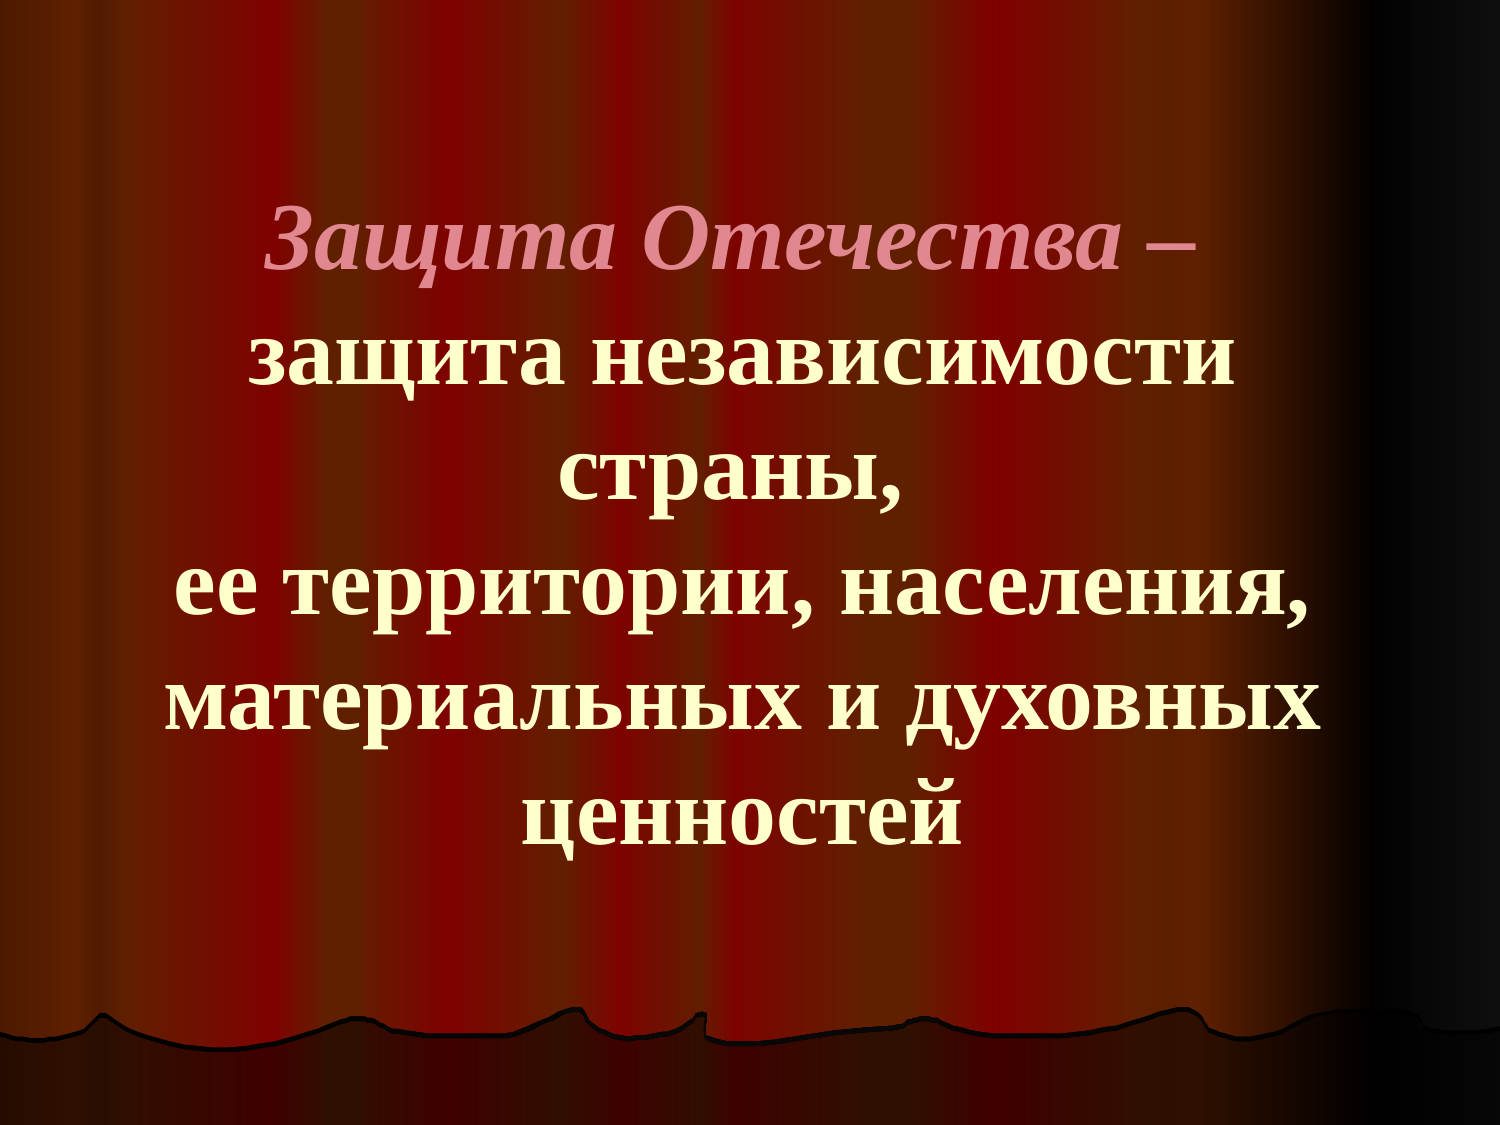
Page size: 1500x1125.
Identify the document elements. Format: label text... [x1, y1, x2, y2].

title Защита Отечества – защита независимости страны, ее территории, населения, материальных и духовных ценностей [62, 0, 1423, 1038]
